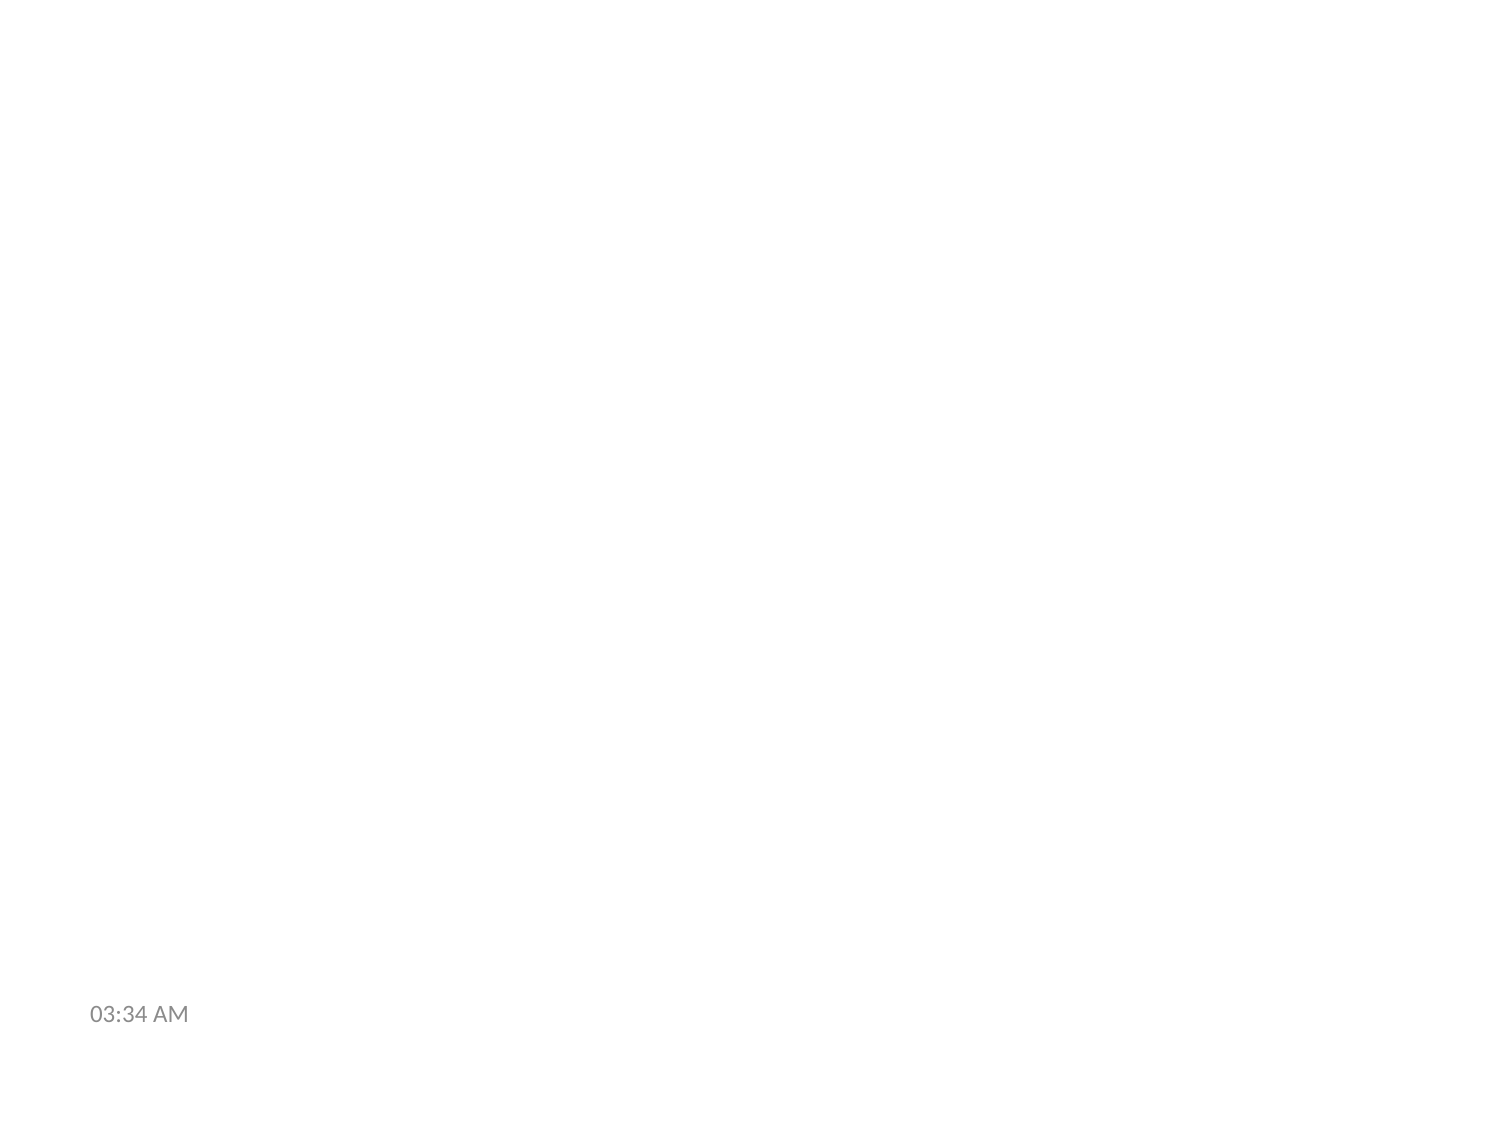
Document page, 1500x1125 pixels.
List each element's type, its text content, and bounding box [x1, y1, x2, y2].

text_box 3:35 PM [75, 982, 425, 1043]
